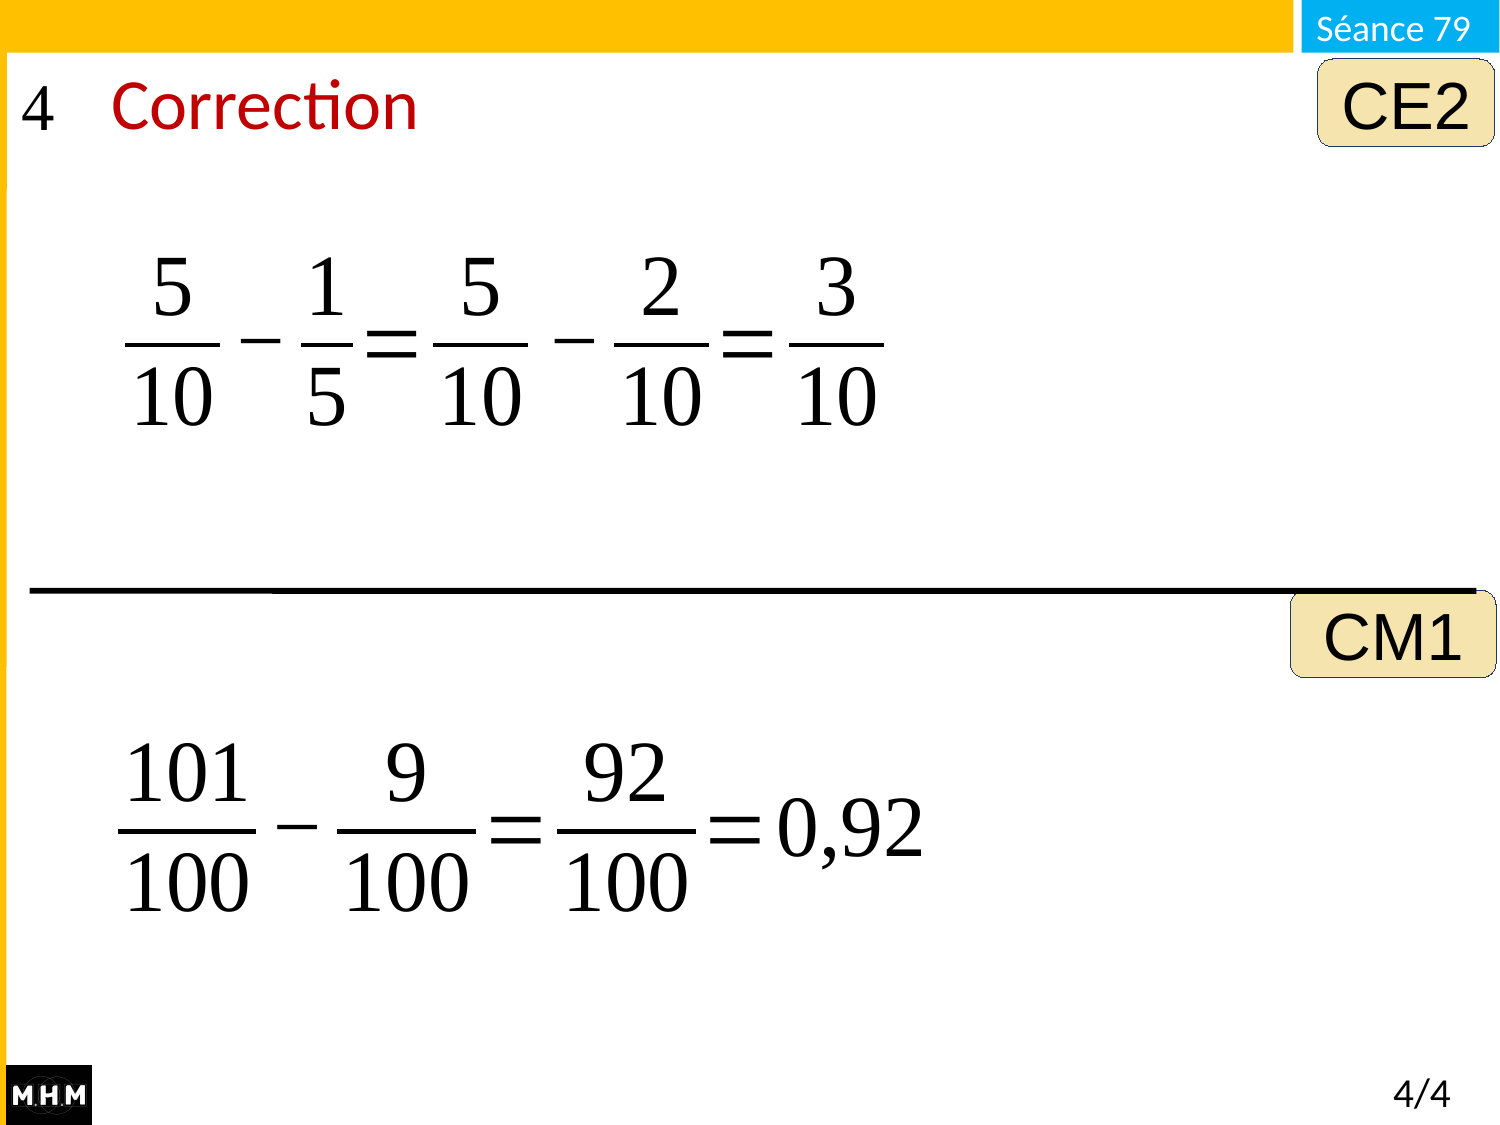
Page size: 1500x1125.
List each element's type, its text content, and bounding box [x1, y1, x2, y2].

text_box CM1 [1290, 590, 1497, 678]
title Correction [96, 60, 1390, 153]
text_box CE2 [1317, 58, 1495, 147]
picture [6, 1065, 92, 1125]
list 4/4 [1344, 1064, 1500, 1125]
